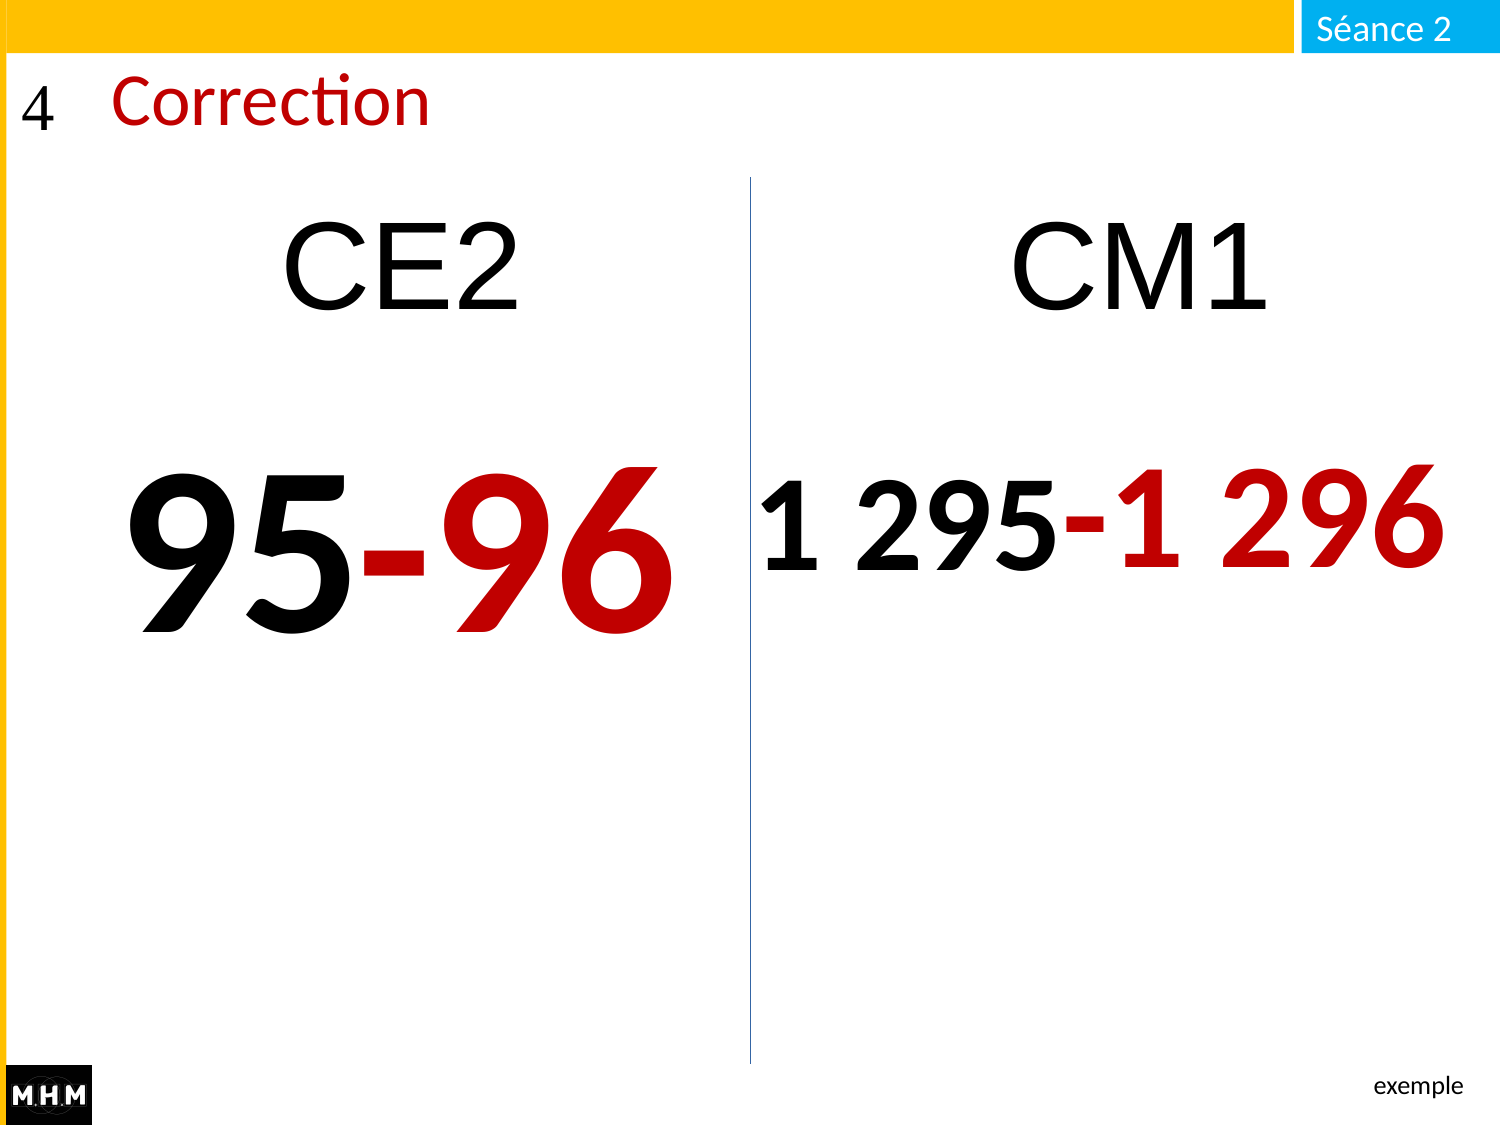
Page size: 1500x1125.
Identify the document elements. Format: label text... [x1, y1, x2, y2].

text_box CE2 CM1 [265, 177, 1300, 332]
text_box -96 [324, 383, 711, 689]
picture [6, 1065, 92, 1125]
text_box -1 296 [1033, 410, 1477, 606]
text_box 1 295 [692, 425, 1033, 606]
text_box exemple [1355, 1064, 1483, 1125]
title Correction [96, 60, 1391, 150]
text_box 95 [88, 383, 324, 689]
